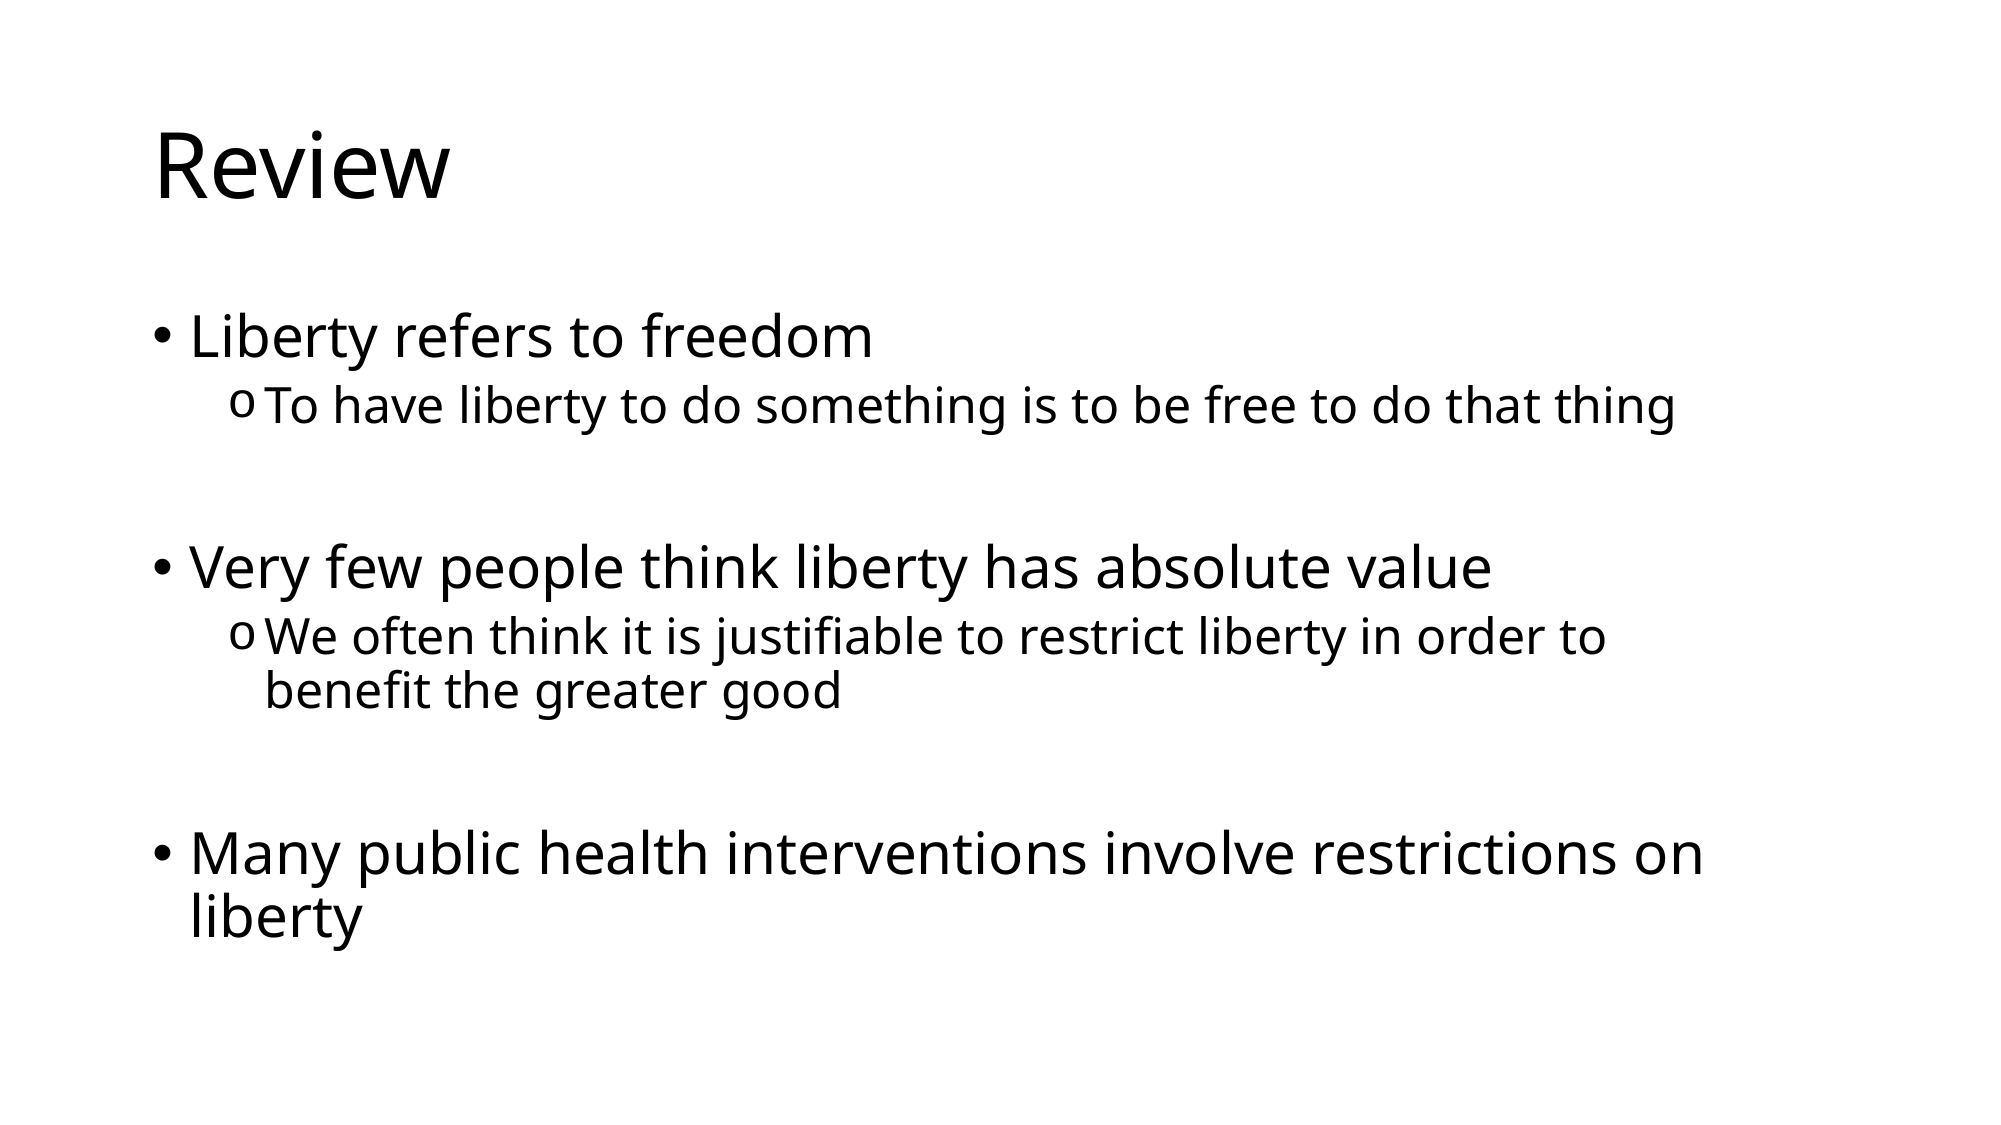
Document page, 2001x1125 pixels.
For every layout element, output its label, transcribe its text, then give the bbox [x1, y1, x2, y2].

title Review [137, 59, 1863, 278]
list Liberty refers to freedom To have liberty to do something is to be free to do that thing Very few people think liberty has absolute value We often think it is justifiable to restrict liberty in order to benefit the greater good Many public health interventions involve restrictions on liberty [137, 299, 1863, 1014]
